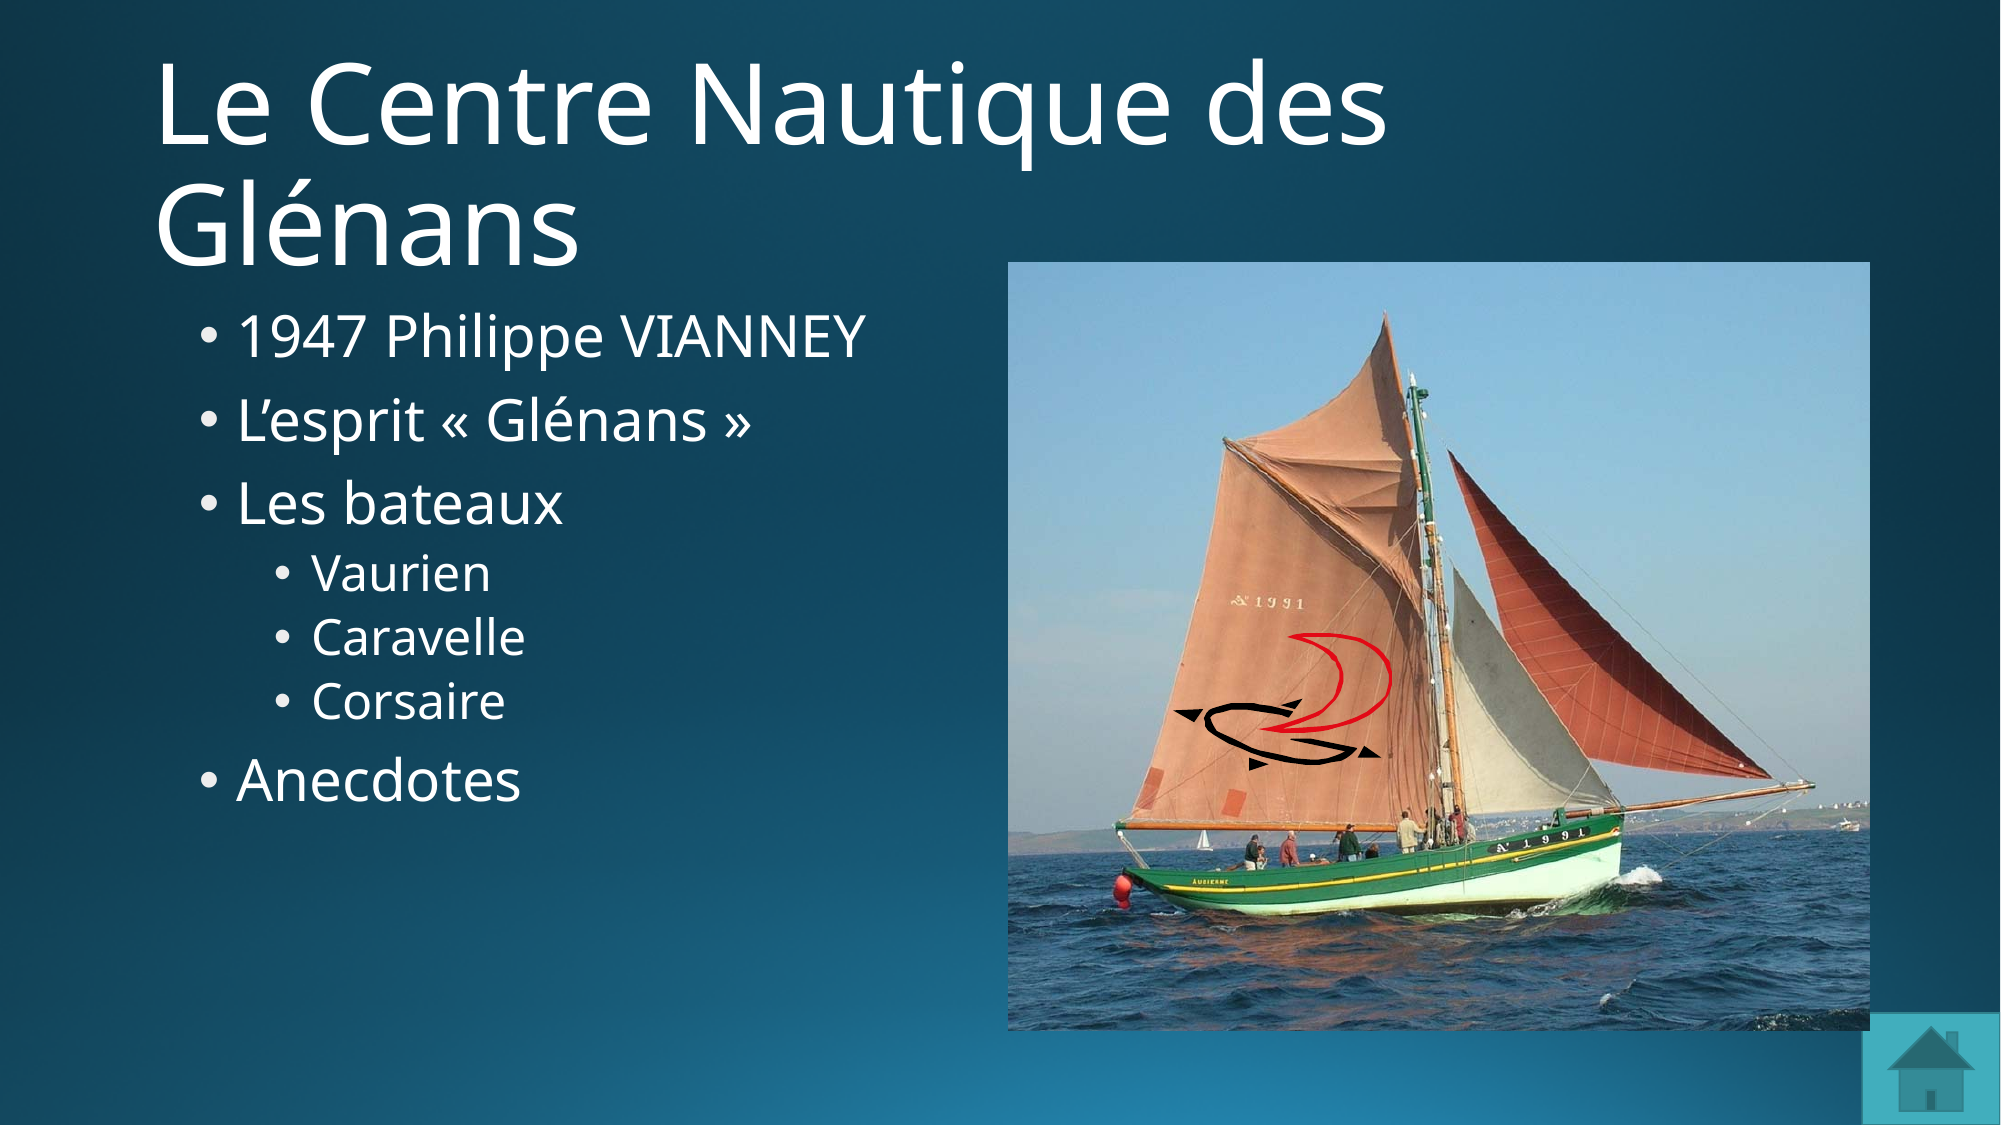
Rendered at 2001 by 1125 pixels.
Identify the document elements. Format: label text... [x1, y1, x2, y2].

picture [0, 0, 2001, 1125]
list 1947 Philippe VIANNEY L’esprit « Glénans » Les bateaux Vaurien Caravelle Corsaire Anecdotes [183, 299, 1007, 1014]
picture [1173, 630, 1394, 771]
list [1007, 262, 1870, 1031]
title Le Centre Nautique des Glénans [137, 59, 1863, 278]
